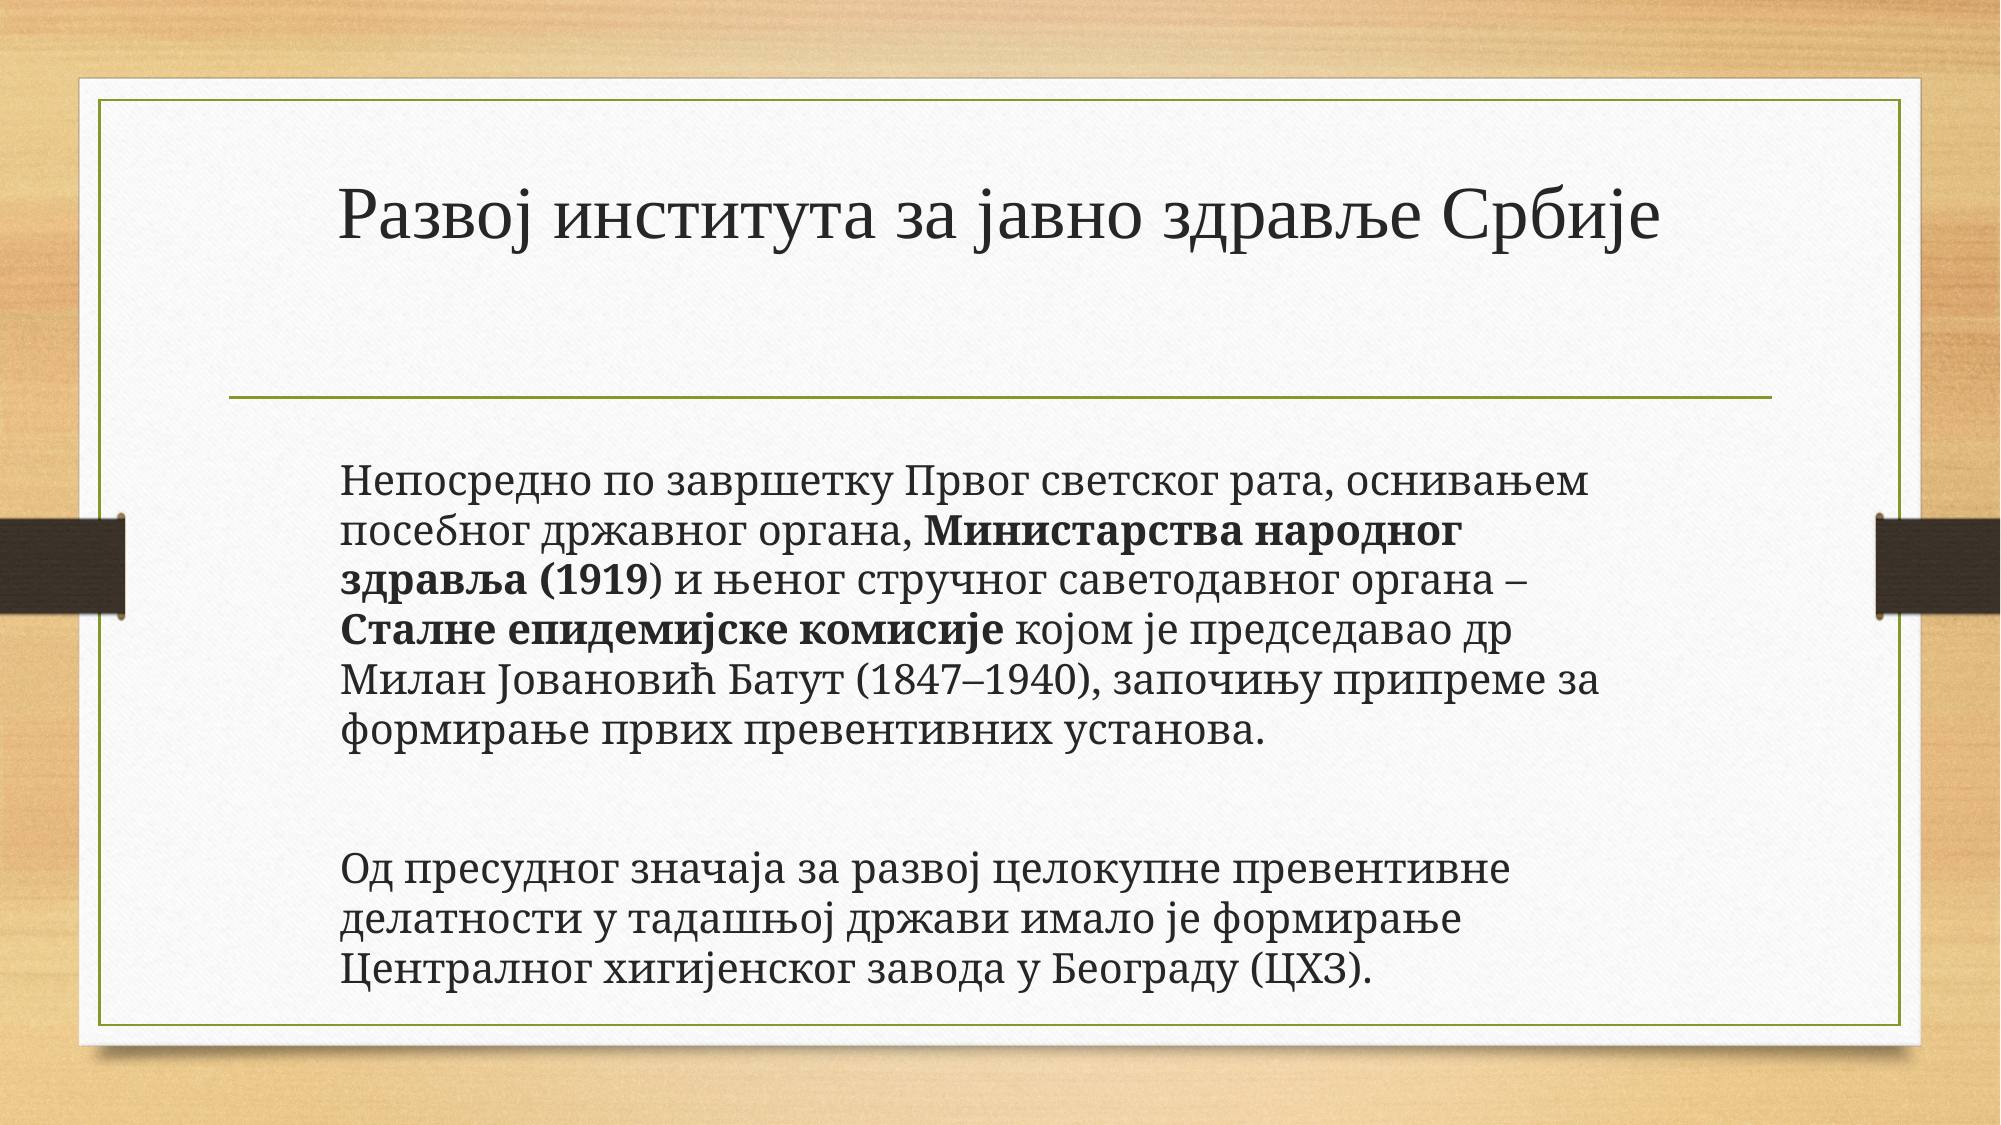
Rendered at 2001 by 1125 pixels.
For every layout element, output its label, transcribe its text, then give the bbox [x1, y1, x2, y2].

title Развој института за јавно здравље Србије [212, 101, 1788, 316]
picture [0, 0, 2001, 1125]
list Непосредно по завршетку Првог светског рата, оснивањем посебног државног органа, Министарства народног здравља (1919) и њеног стручног саветодавног органа – Сталне епидемијске комисије којом је председавао др Милан Јовановић Батут (1847–1940), започињу припреме за формирање првих превентивних установа. Од пресудног значаја за развој целокупне превентивне делатности у тадашњој држави имало је формирање Централног хигијенског завода у Београду (ЦХЗ). [324, 445, 1675, 1005]
